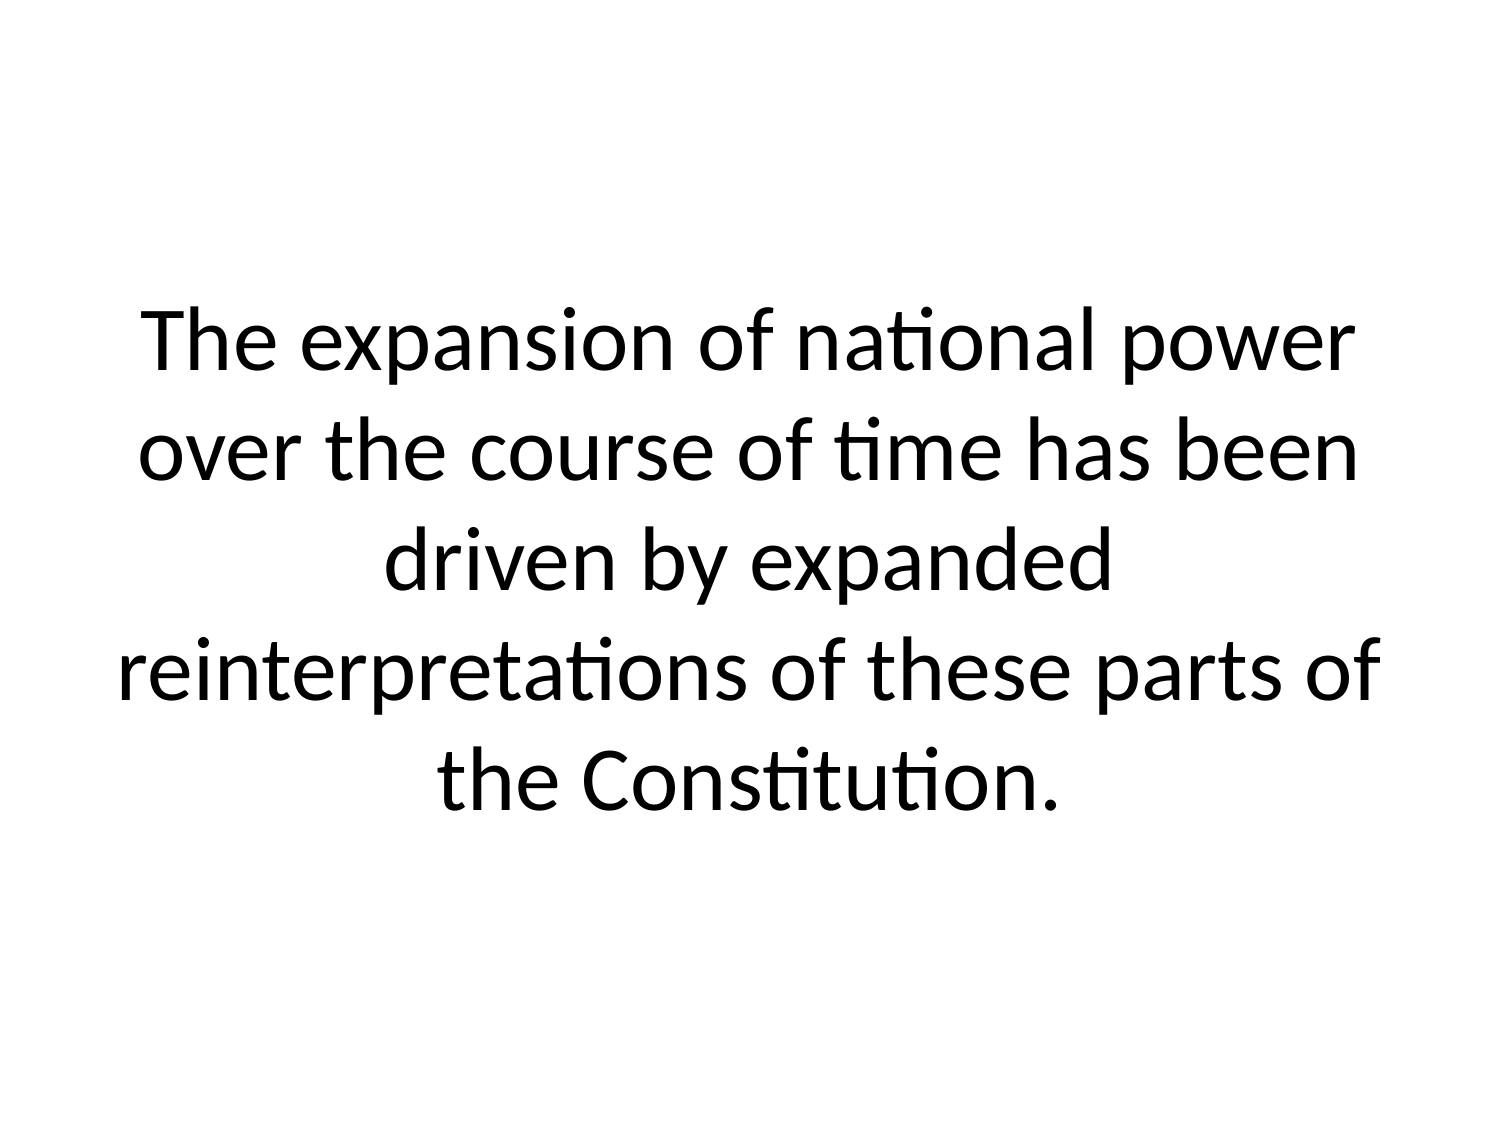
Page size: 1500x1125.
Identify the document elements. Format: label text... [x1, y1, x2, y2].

title The expansion of national power over the course of time has been driven by expanded reinterpretations of these parts of the Constitution. [74, 44, 1426, 1063]
